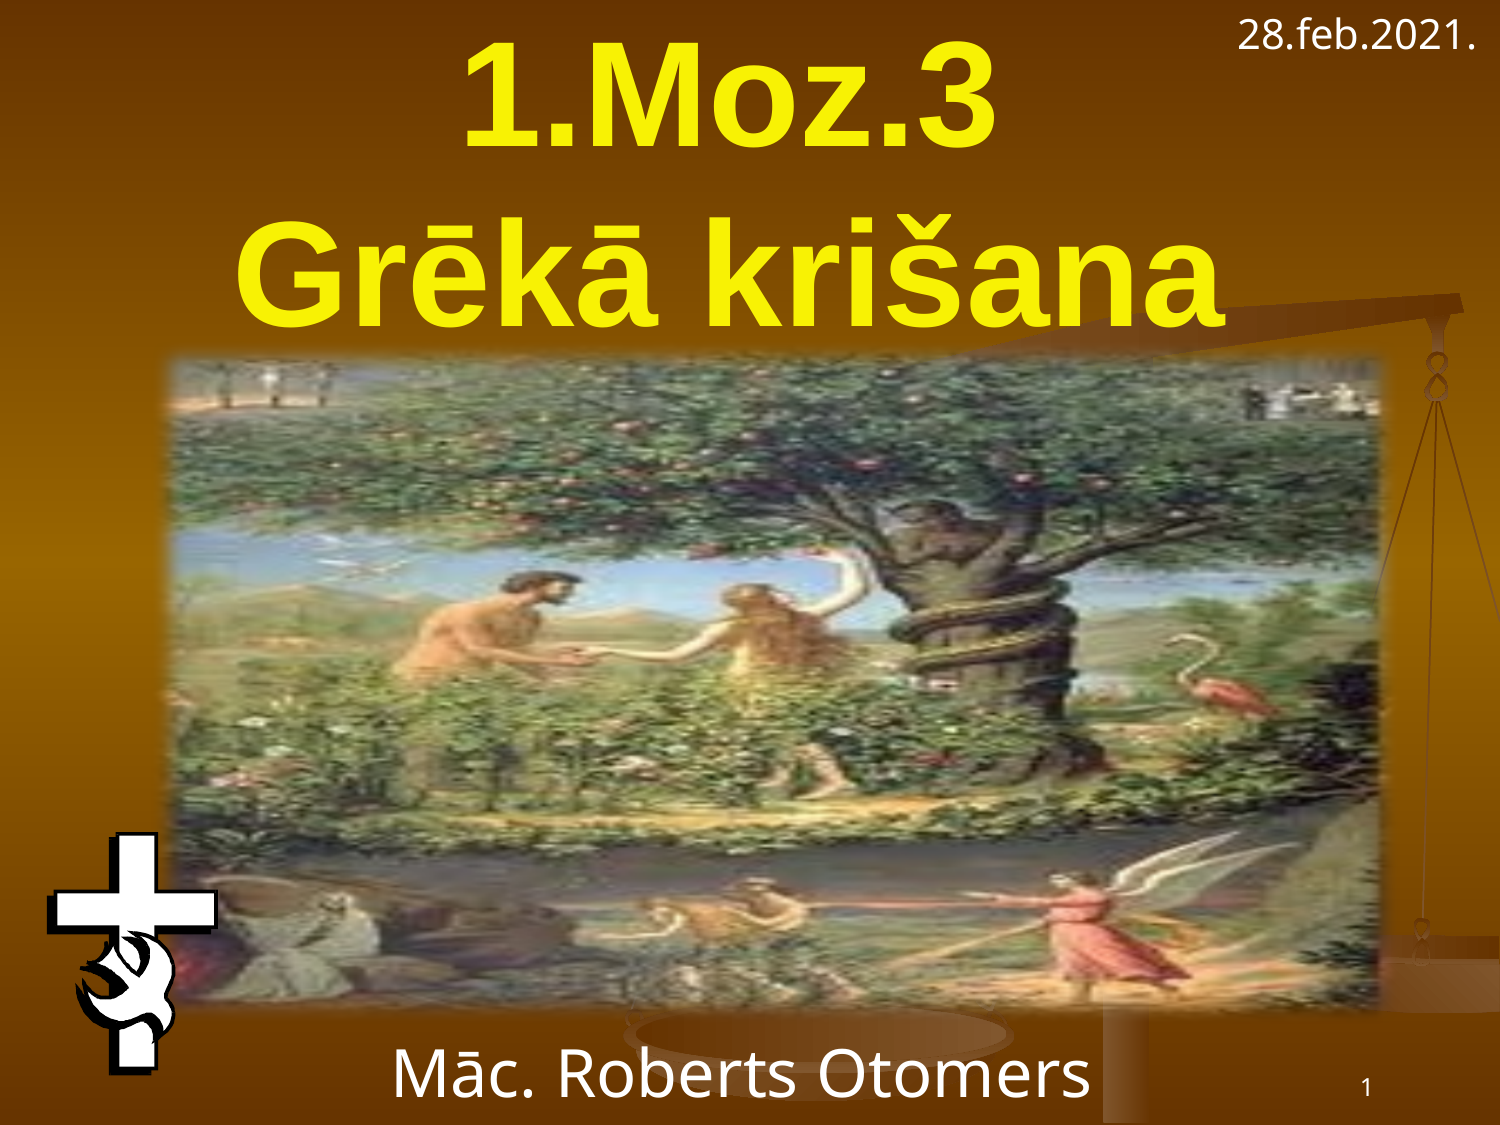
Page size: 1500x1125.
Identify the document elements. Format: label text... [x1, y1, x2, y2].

picture [46, 340, 1400, 1076]
title 1.Moz.3 Grēkā krišana [0, 196, 1460, 364]
slide_number 1 [1292, 1075, 1390, 1114]
subtitle Māc. Roberts Otomers [366, 1035, 1117, 1125]
text_box 28.feb.2021. [1222, 0, 1500, 65]
